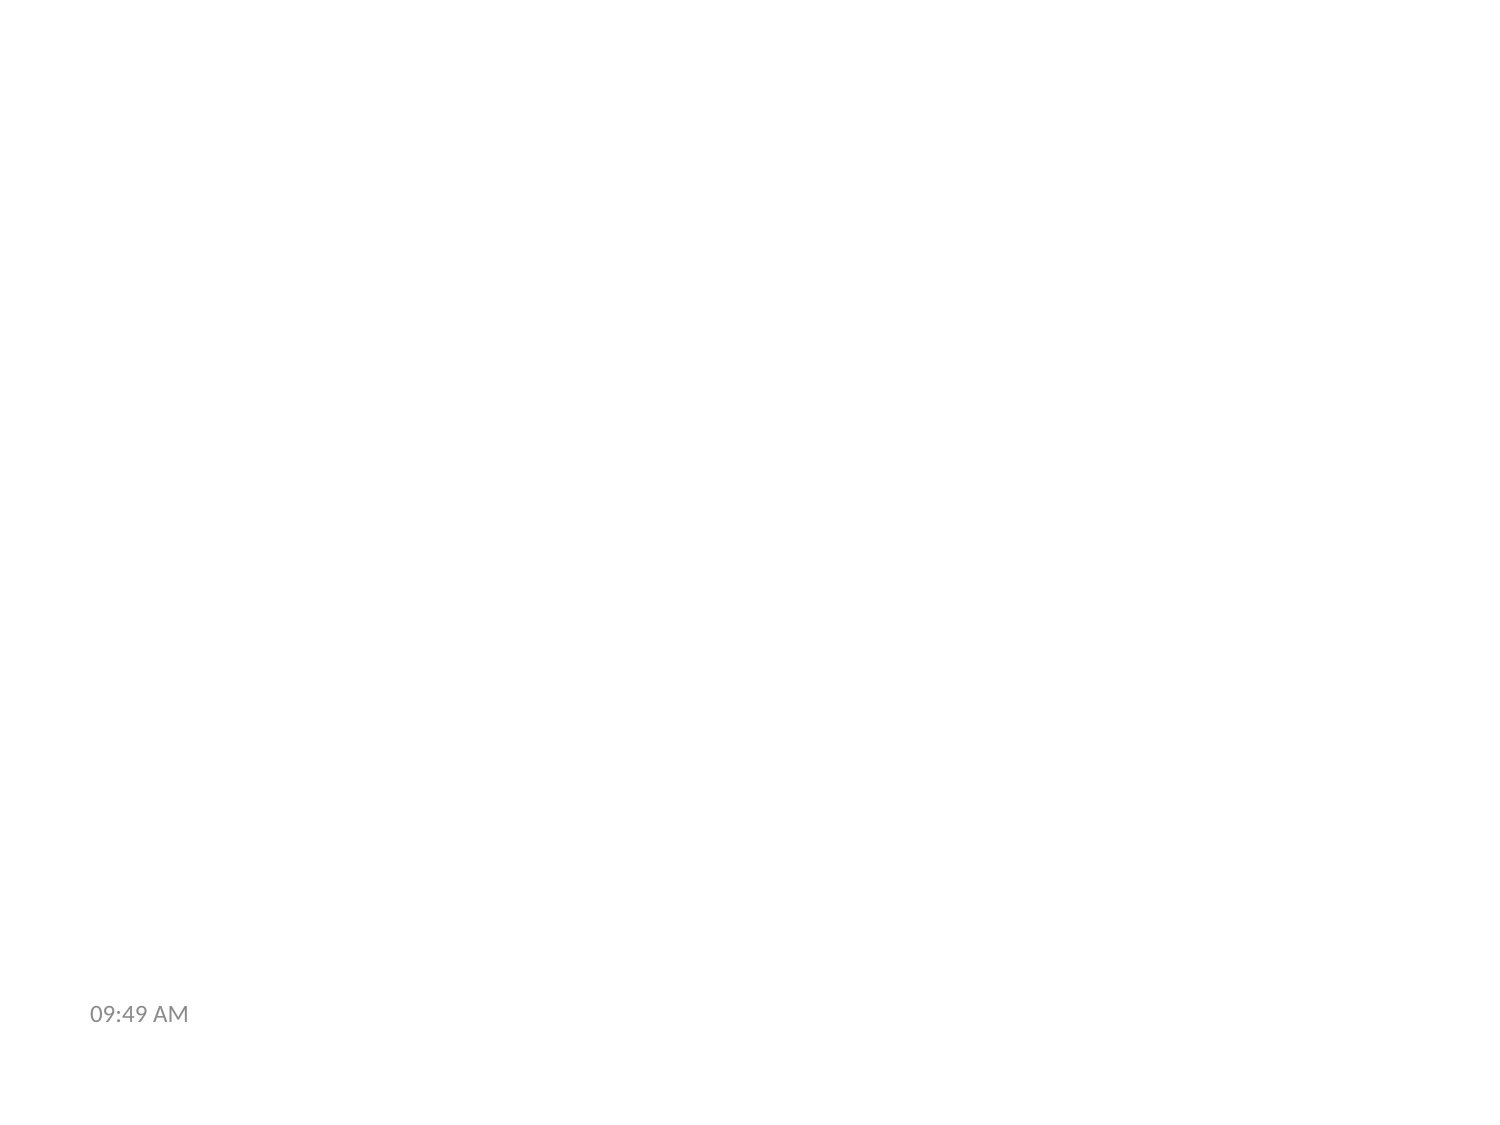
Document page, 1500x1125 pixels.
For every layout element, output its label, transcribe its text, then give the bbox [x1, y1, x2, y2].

text_box 3:35 PM [75, 982, 425, 1043]
